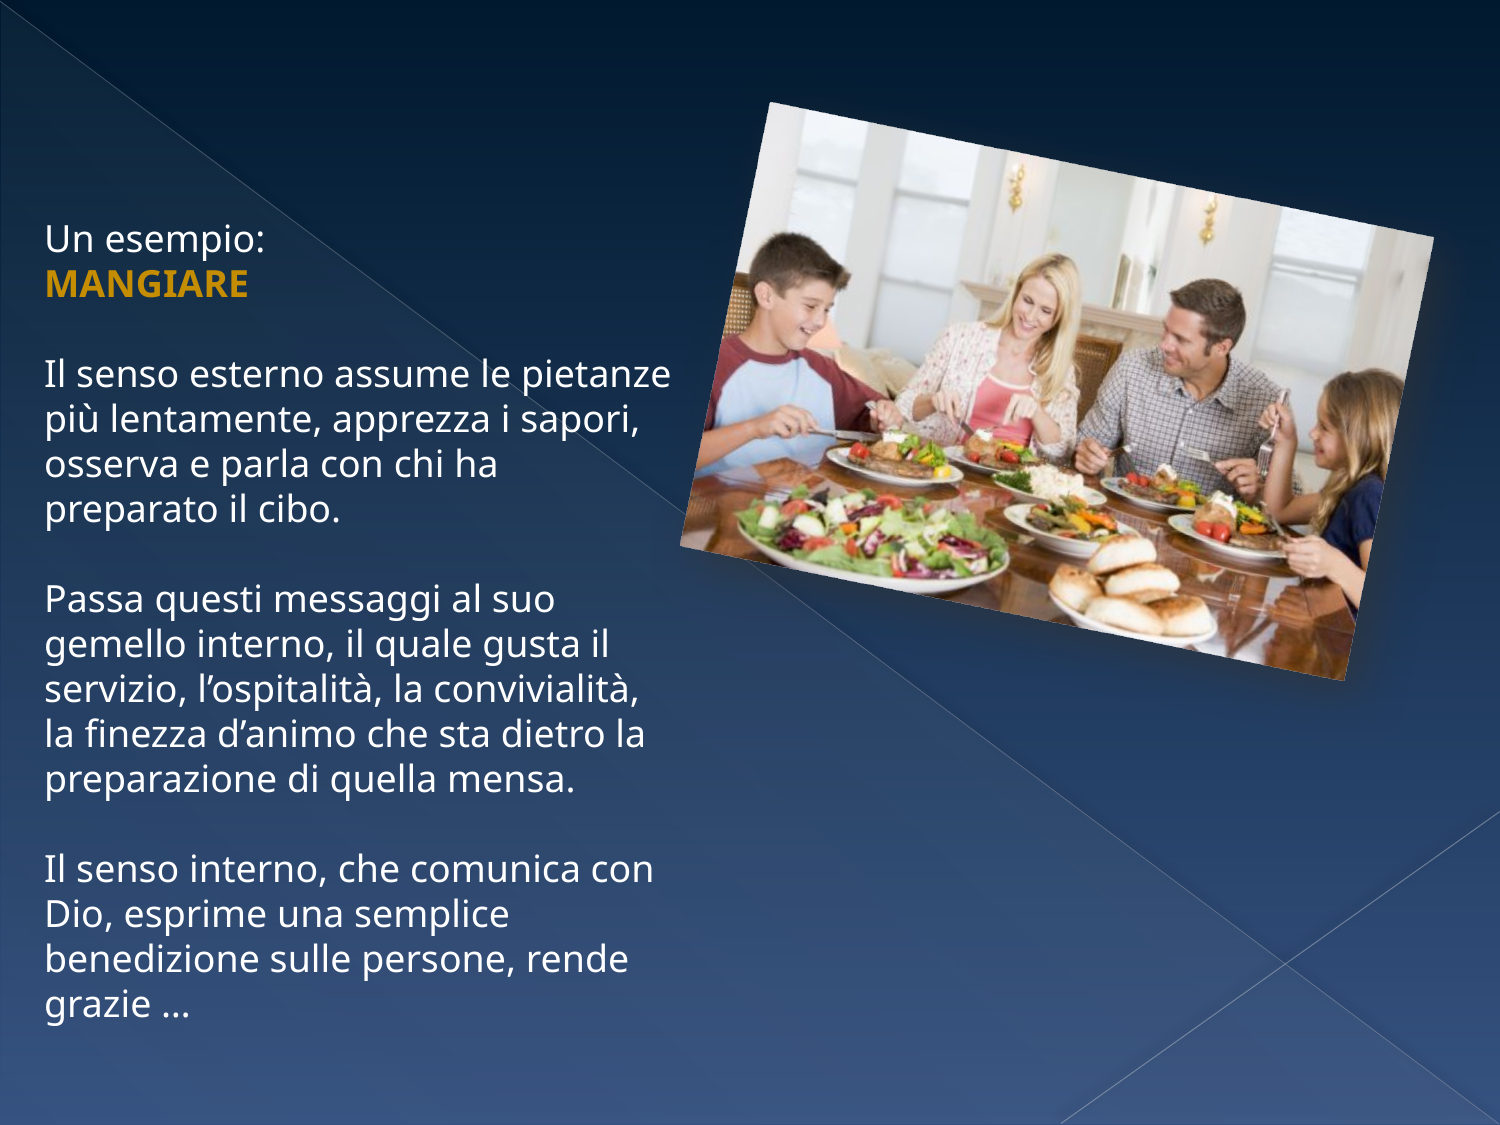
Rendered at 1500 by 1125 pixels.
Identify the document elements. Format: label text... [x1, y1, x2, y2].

text_box Un esempio: MANGIARE Il senso esterno assume le pietanze più lentamente, apprezza i sapori, osserva e parla con chi ha preparato il cibo. Passa questi messaggi al suo gemello interno, il quale gusta il servizio, l’ospitalità, la convivialità, la finezza d’animo che sta dietro la preparazione di quella mensa. Il senso interno, che comunica con Dio, esprime una semplice benedizione sulle persone, rende grazie … [29, 208, 691, 1033]
picture [681, 103, 1433, 680]
